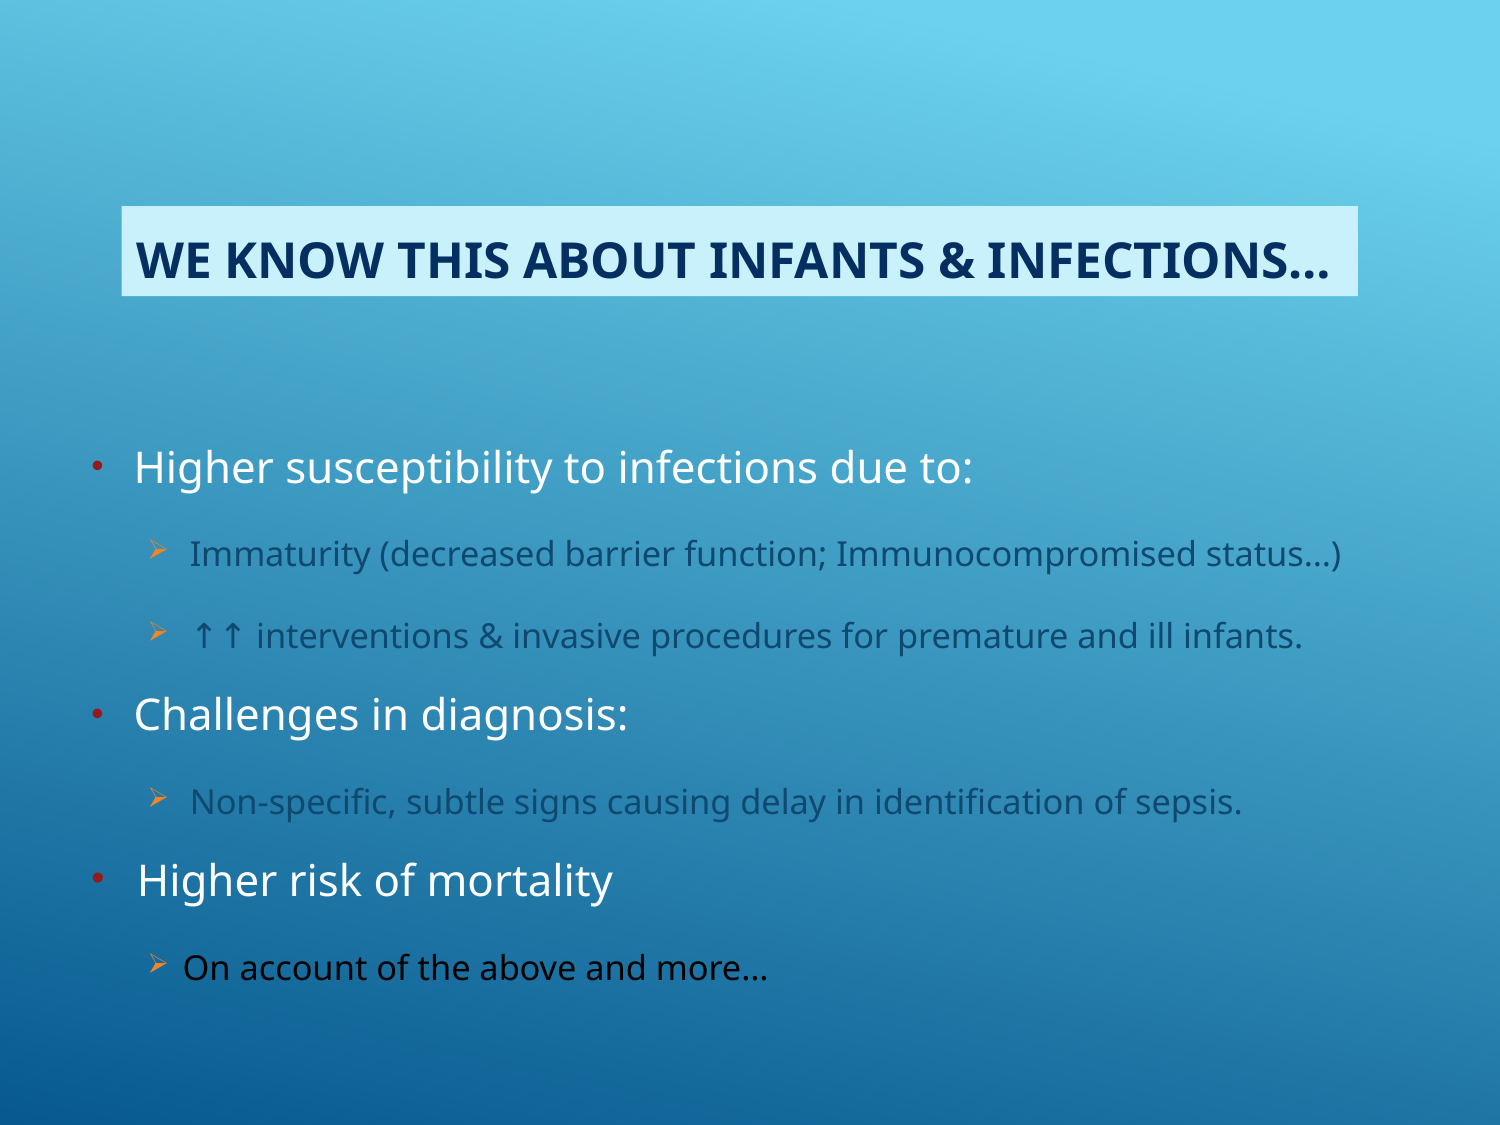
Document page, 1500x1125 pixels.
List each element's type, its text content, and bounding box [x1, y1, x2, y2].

title We know this about infants & infections… [121, 206, 1358, 297]
list Higher susceptibility to infections due to: Immaturity (decreased barrier function; Immunocompromised status…) ↑↑ interventions & invasive procedures for premature and ill infants. Challenges in diagnosis: Non-specific, subtle signs causing delay in identification of sepsis. Higher risk of mortality On account of the above and more… [76, 337, 1424, 1080]
